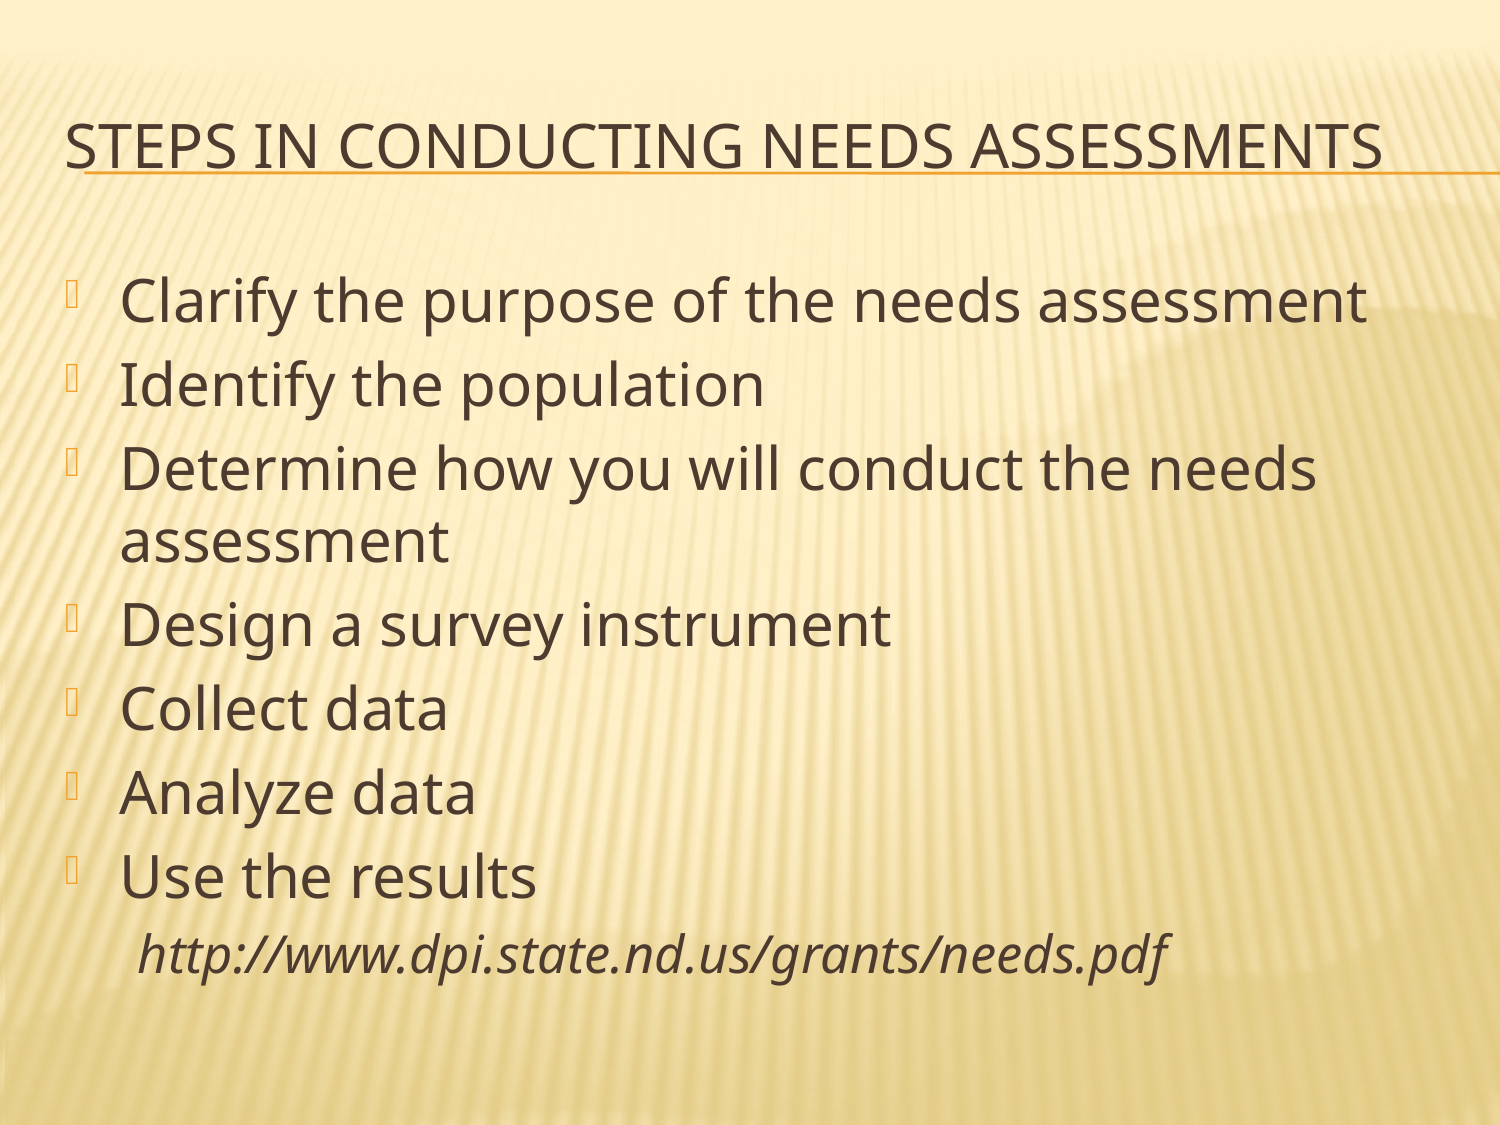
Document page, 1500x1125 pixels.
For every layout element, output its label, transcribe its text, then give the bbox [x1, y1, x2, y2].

list Clarify the purpose of the needs assessment Identify the population Determine how you will conduct the needs assessment Design a survey instrument Collect data Analyze data Use the results http://www.dpi.state.nd.us/grants/needs.pdf [50, 254, 1475, 998]
title Steps in Conducting Needs Assessments [50, 75, 1475, 213]
